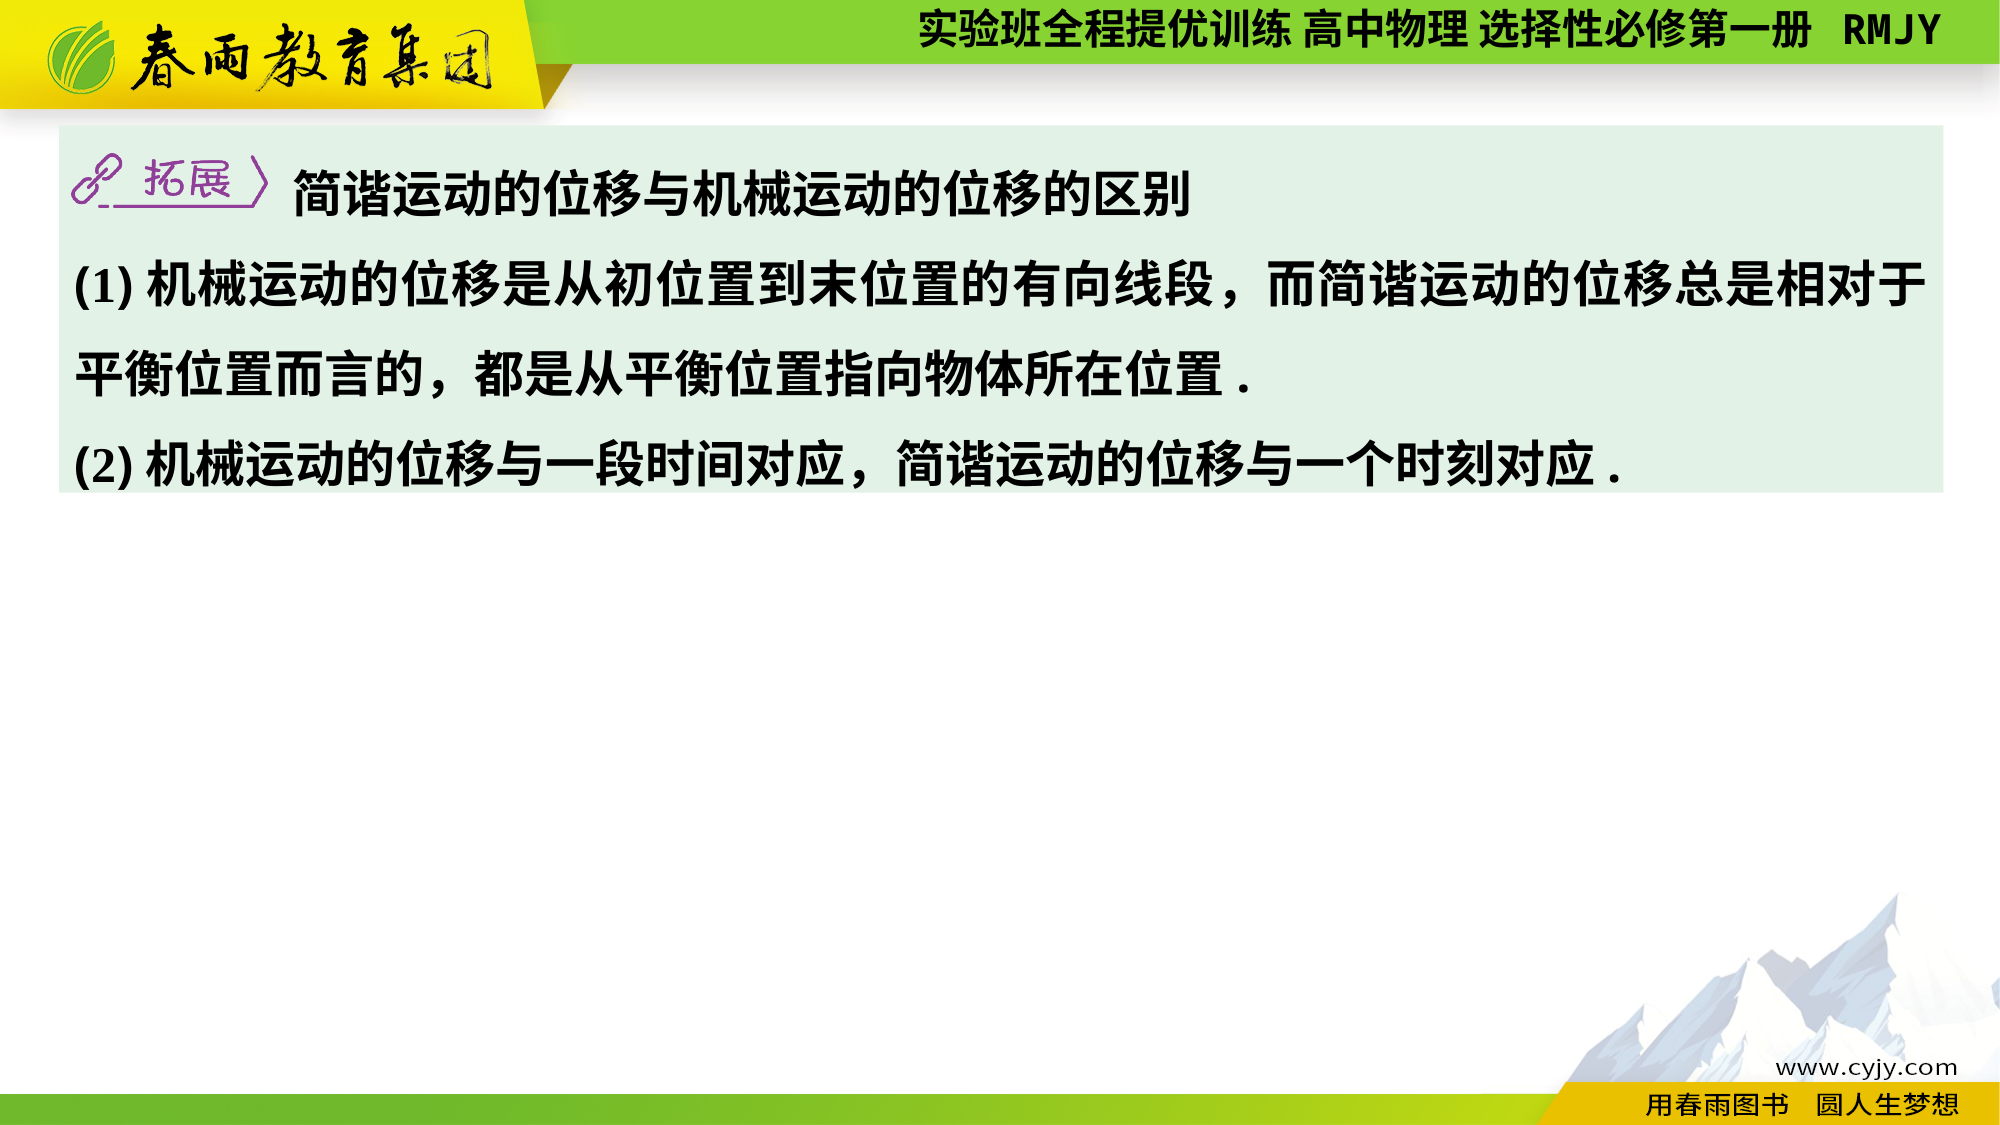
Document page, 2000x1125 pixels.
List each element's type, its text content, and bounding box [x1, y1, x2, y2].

list 简谐运动的位移与机械运动的位移的区别 (1)机械运动的位移是从初位置到末位置的有向线段，而简谐运动的位移总是相对于平衡位置而言的，都是从平衡位置指向物体所在位置. (2)机械运动的位移与一段时间对应，简谐运动的位移与一个时刻对应. [59, 125, 1944, 493]
picture [0, 0, 2000, 1125]
